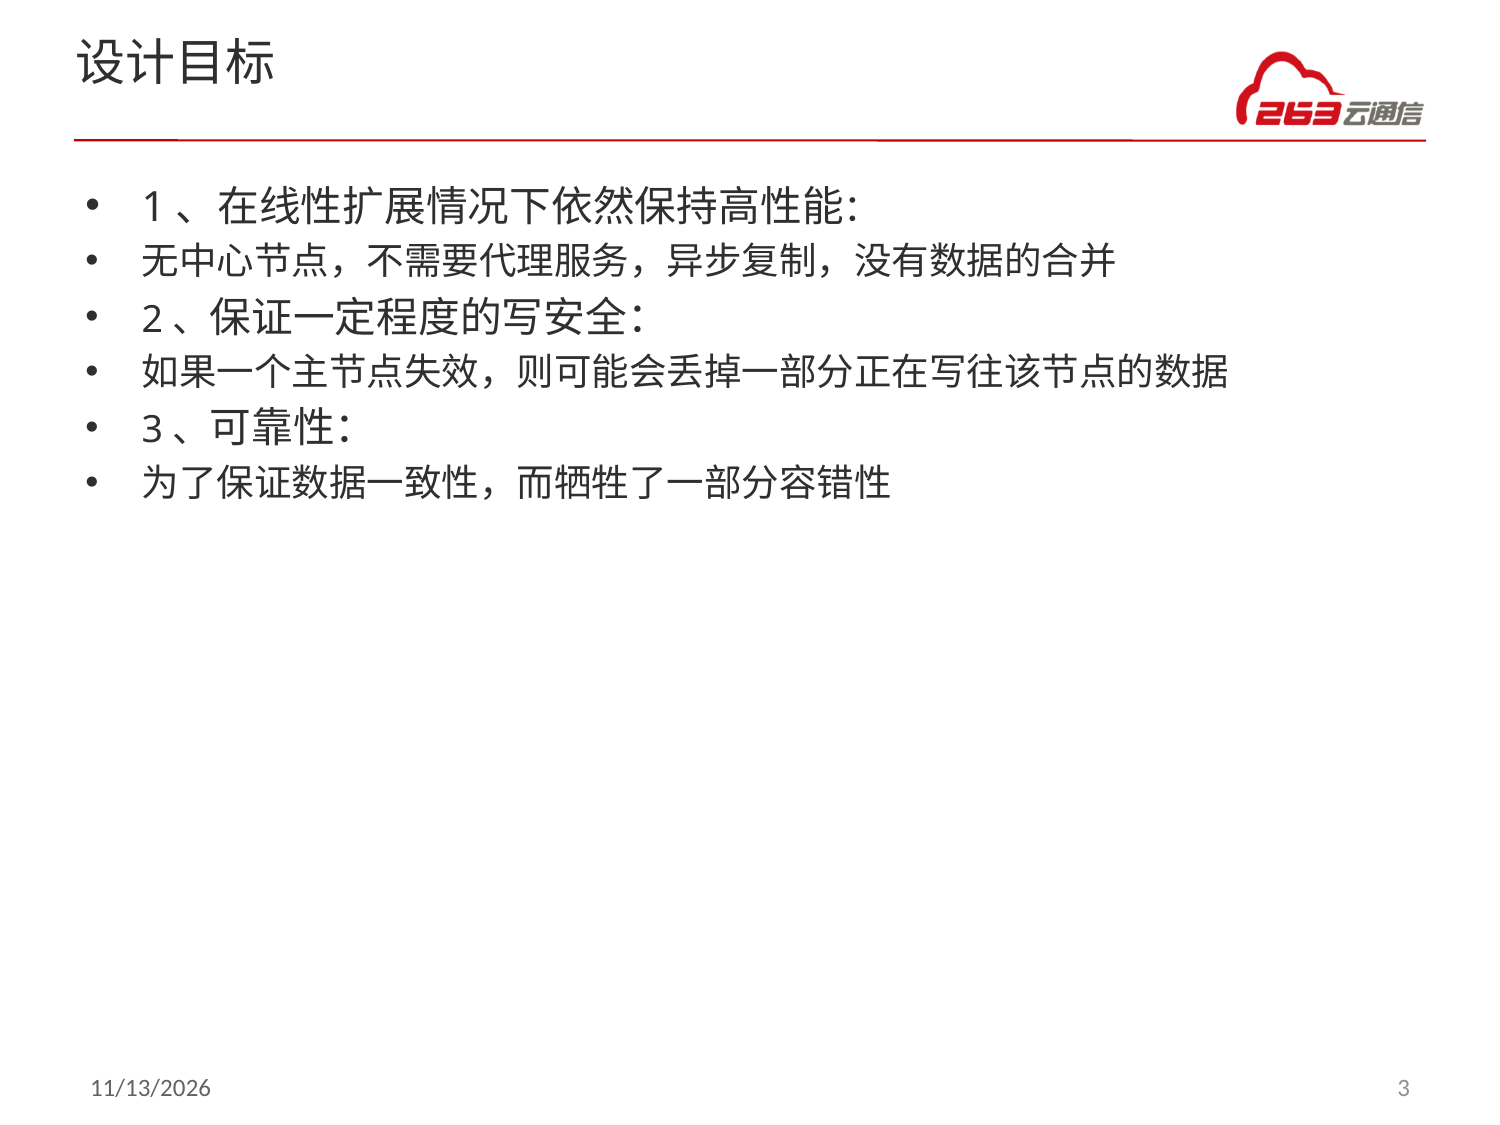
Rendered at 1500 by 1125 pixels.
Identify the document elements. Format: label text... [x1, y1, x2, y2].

picture [1230, 37, 1430, 141]
list 1、在线性扩展情况下依然保持高性能： 无中心节点，不需要代理服务，异步复制，没有数据的合并 2、保证一定程度的写安全： 如果一个主节点失效，则可能会丢掉一部分正在写往该节点的数据 3、可靠性： 为了保证数据一致性，而牺牲了一部分容错性 [70, 171, 1421, 1016]
title 设计目标 [75, 30, 1235, 136]
